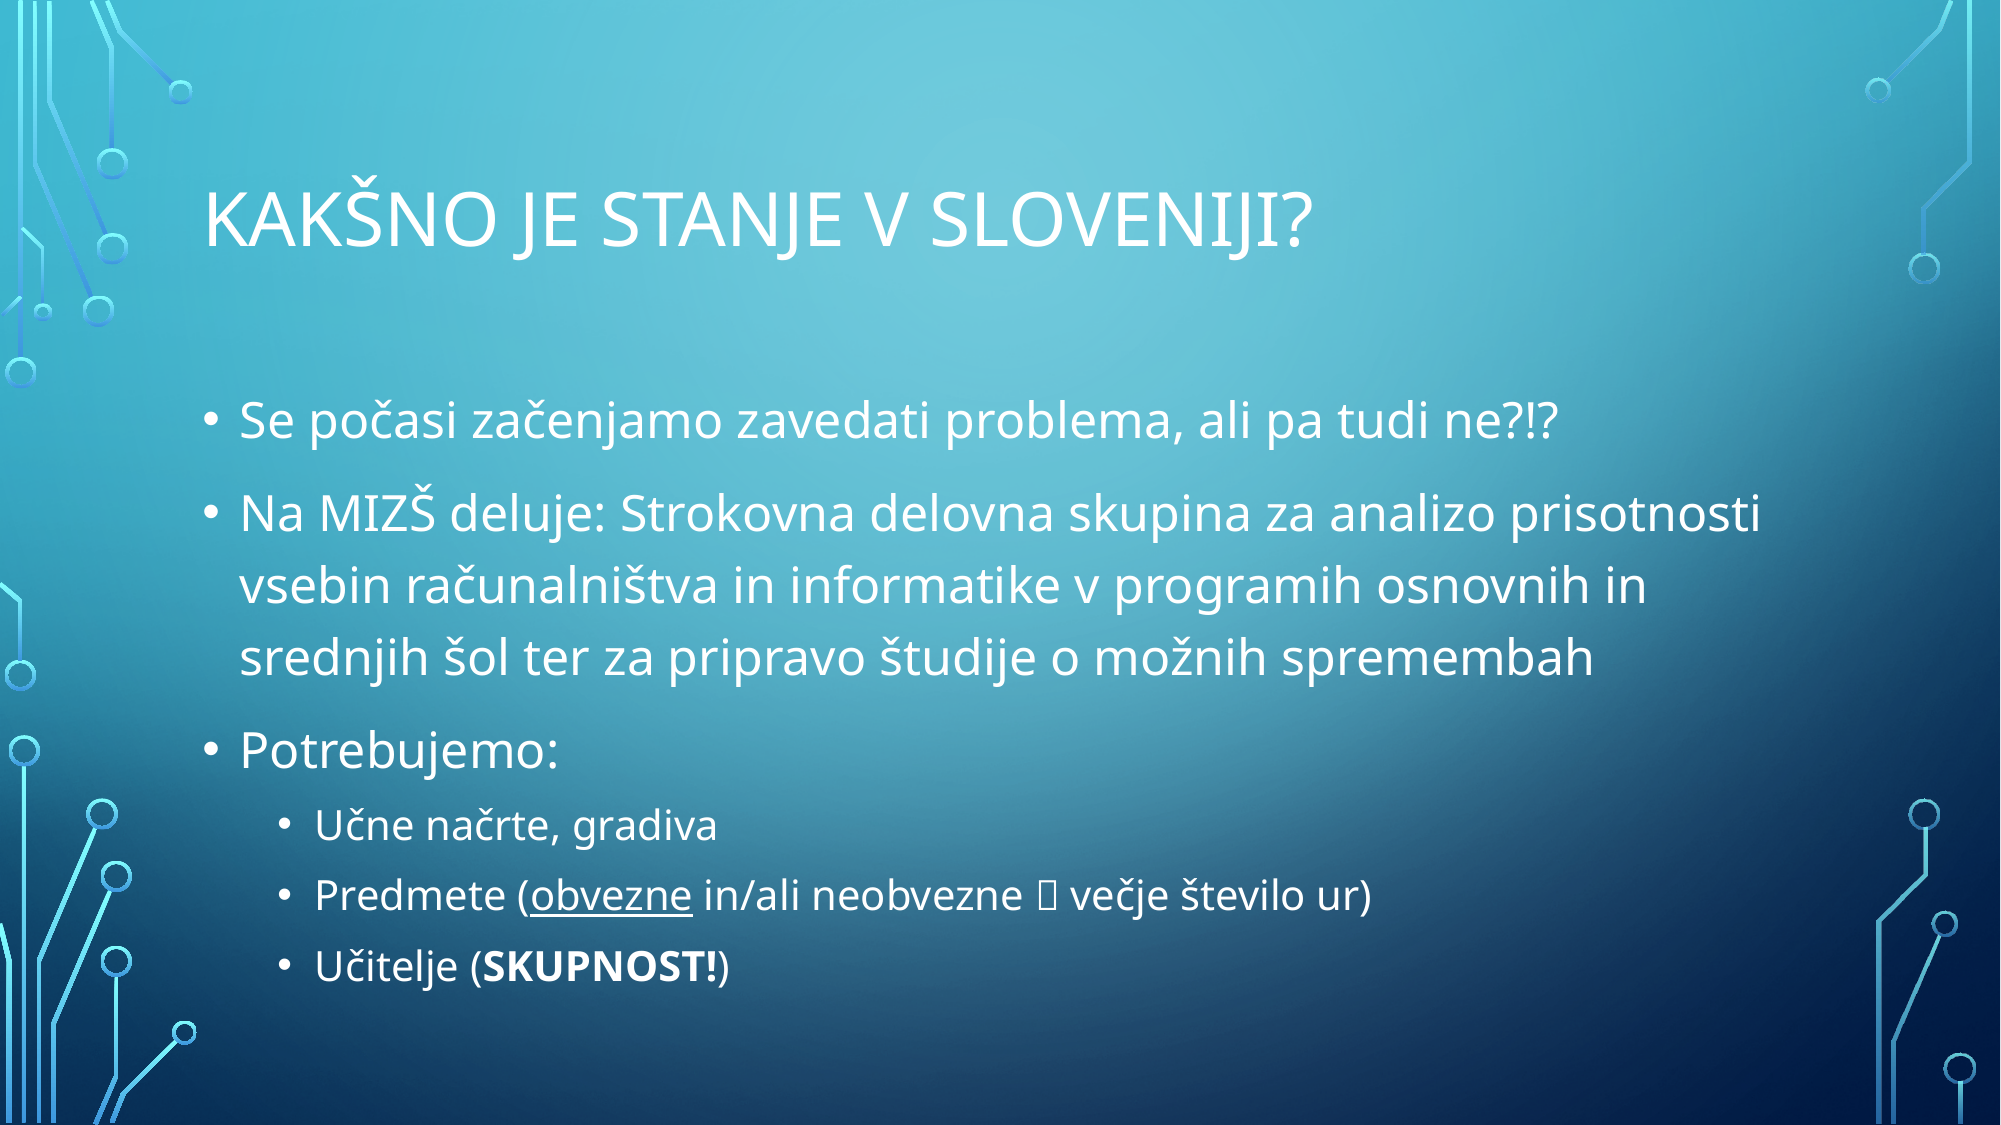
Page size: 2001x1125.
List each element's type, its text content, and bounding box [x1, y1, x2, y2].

list Se počasi začenjamo zavedati problema, ali pa tudi ne?!? Na MIZŠ deluje: Strokovna delovna skupina za analizo prisotnosti vsebin računalništva in informatike v programih osnovnih in srednjih šol ter za pripravo študije o možnih spremembah Potrebujemo: Učne načrte, gradiva Predmete (obvezne in/ali neobvezne  večje število ur) Učitelje (SKUPNOST!) [187, 369, 1813, 1028]
title Kakšno je stanje v Sloveniji? [187, 101, 1813, 344]
